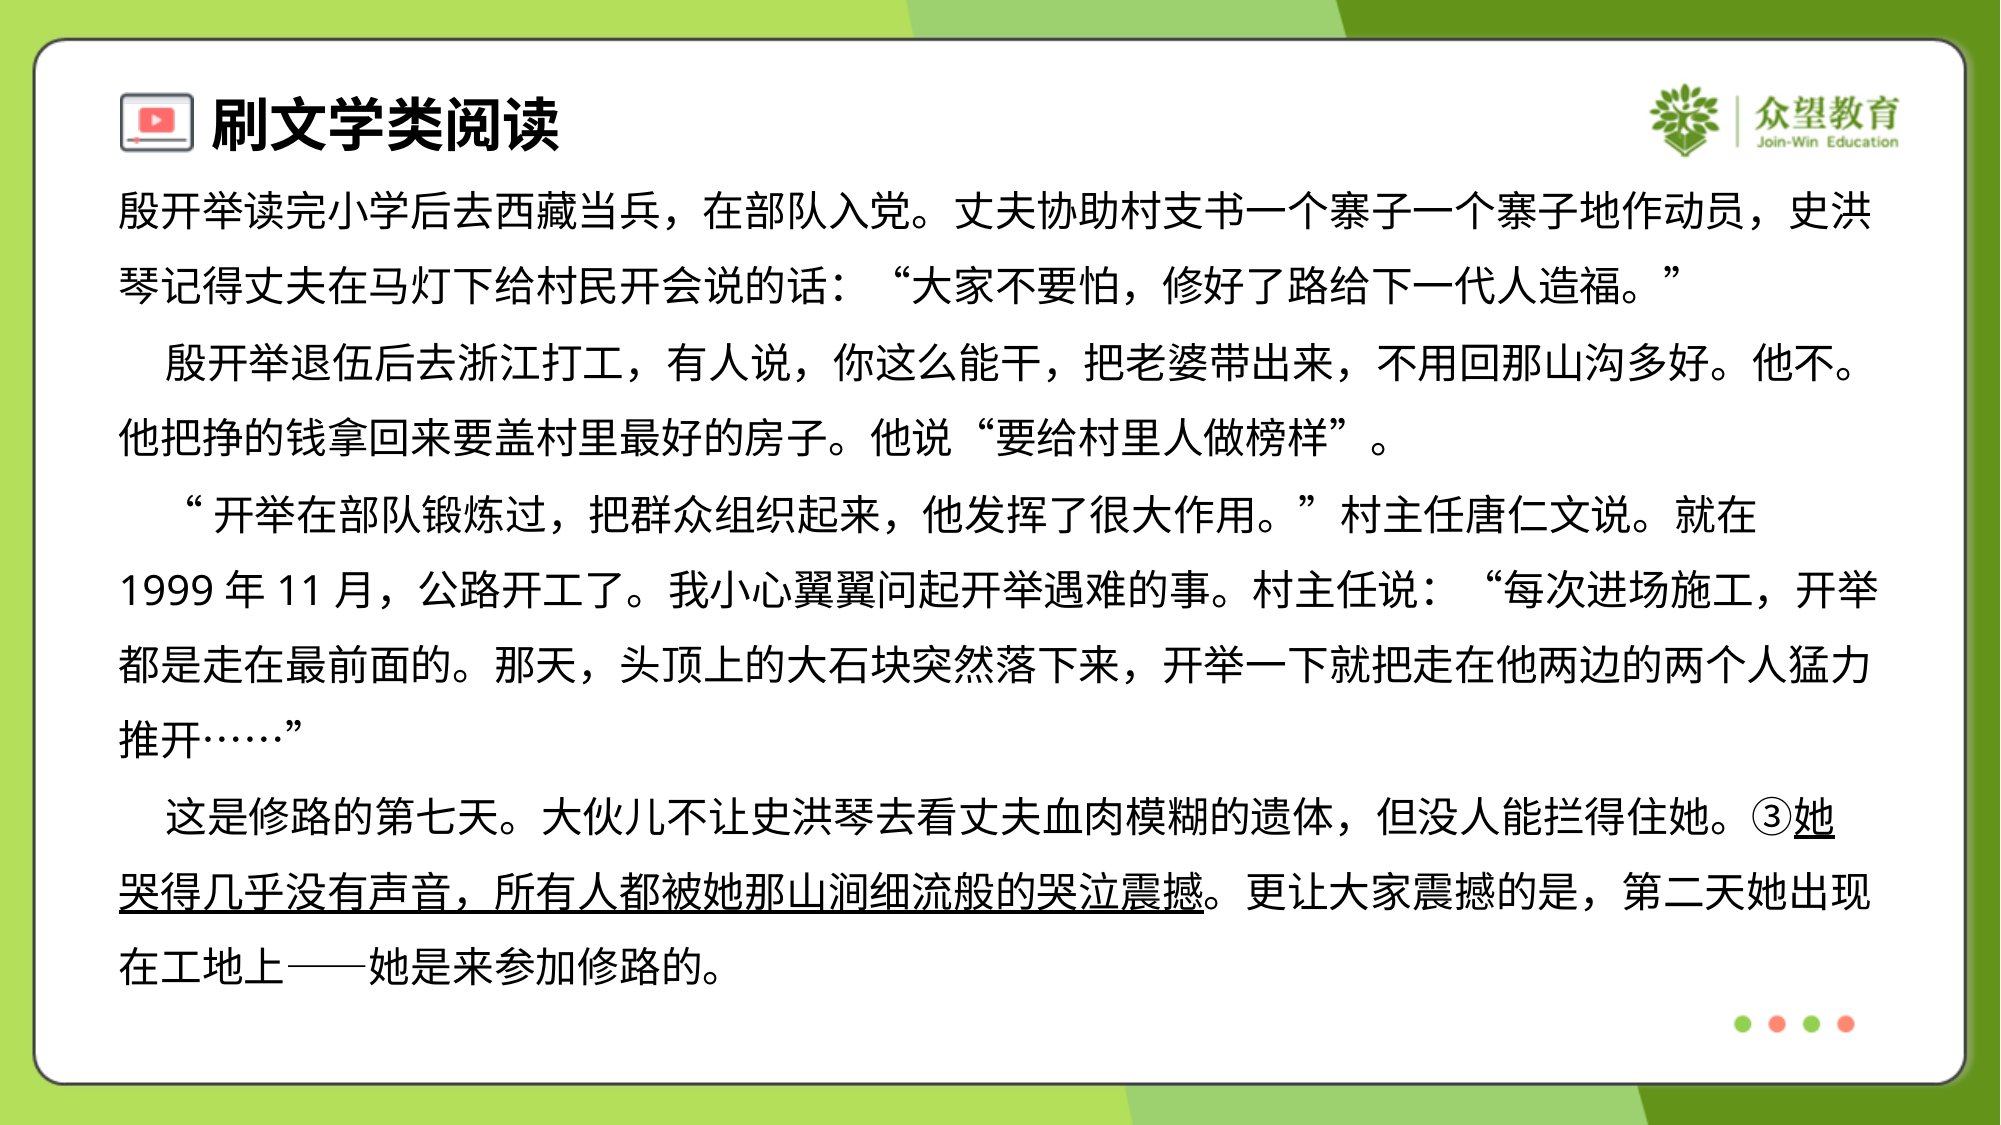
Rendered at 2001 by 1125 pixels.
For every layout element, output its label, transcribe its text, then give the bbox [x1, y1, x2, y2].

text_box 殷开举读完小学后去西藏当兵，在部队入党。丈夫协助村支书一个寨子一个寨子地作动员，史洪 琴记得丈夫在马灯下给村民开会说的话：“大家不要怕，修好了路给下一代人造福。” 殷开举退伍后去浙江打工，有人说，你这么能干，把老婆带出来，不用回那山沟多好。他不。 他把挣的钱拿回来要盖村里最好的房子。他说“要给村里人做榜样”。 “开举在部队锻炼过，把群众组织起来，他发挥了很大作用。”村主任唐仁文说。就在 1999年11月，公路开工了。我小心翼翼问起开举遇难的事。村主任说：“每次进场施工，开举 都是走在最前面的。那天，头顶上的大石块突然落下来，开举一下就把走在他两边的两个人猛力 推开……” 这是修路的第七天。大伙儿不让史洪琴去看丈夫血肉模糊的遗体，但没人能拦得住她。③她 哭得几乎没有声音，所有人都被她那山涧细流般的哭泣震撼。更让大家震撼的是，第二天她出现 在工地上——她是来参加修路的。 [118, 159, 1883, 991]
picture [0, 0, 2000, 1125]
